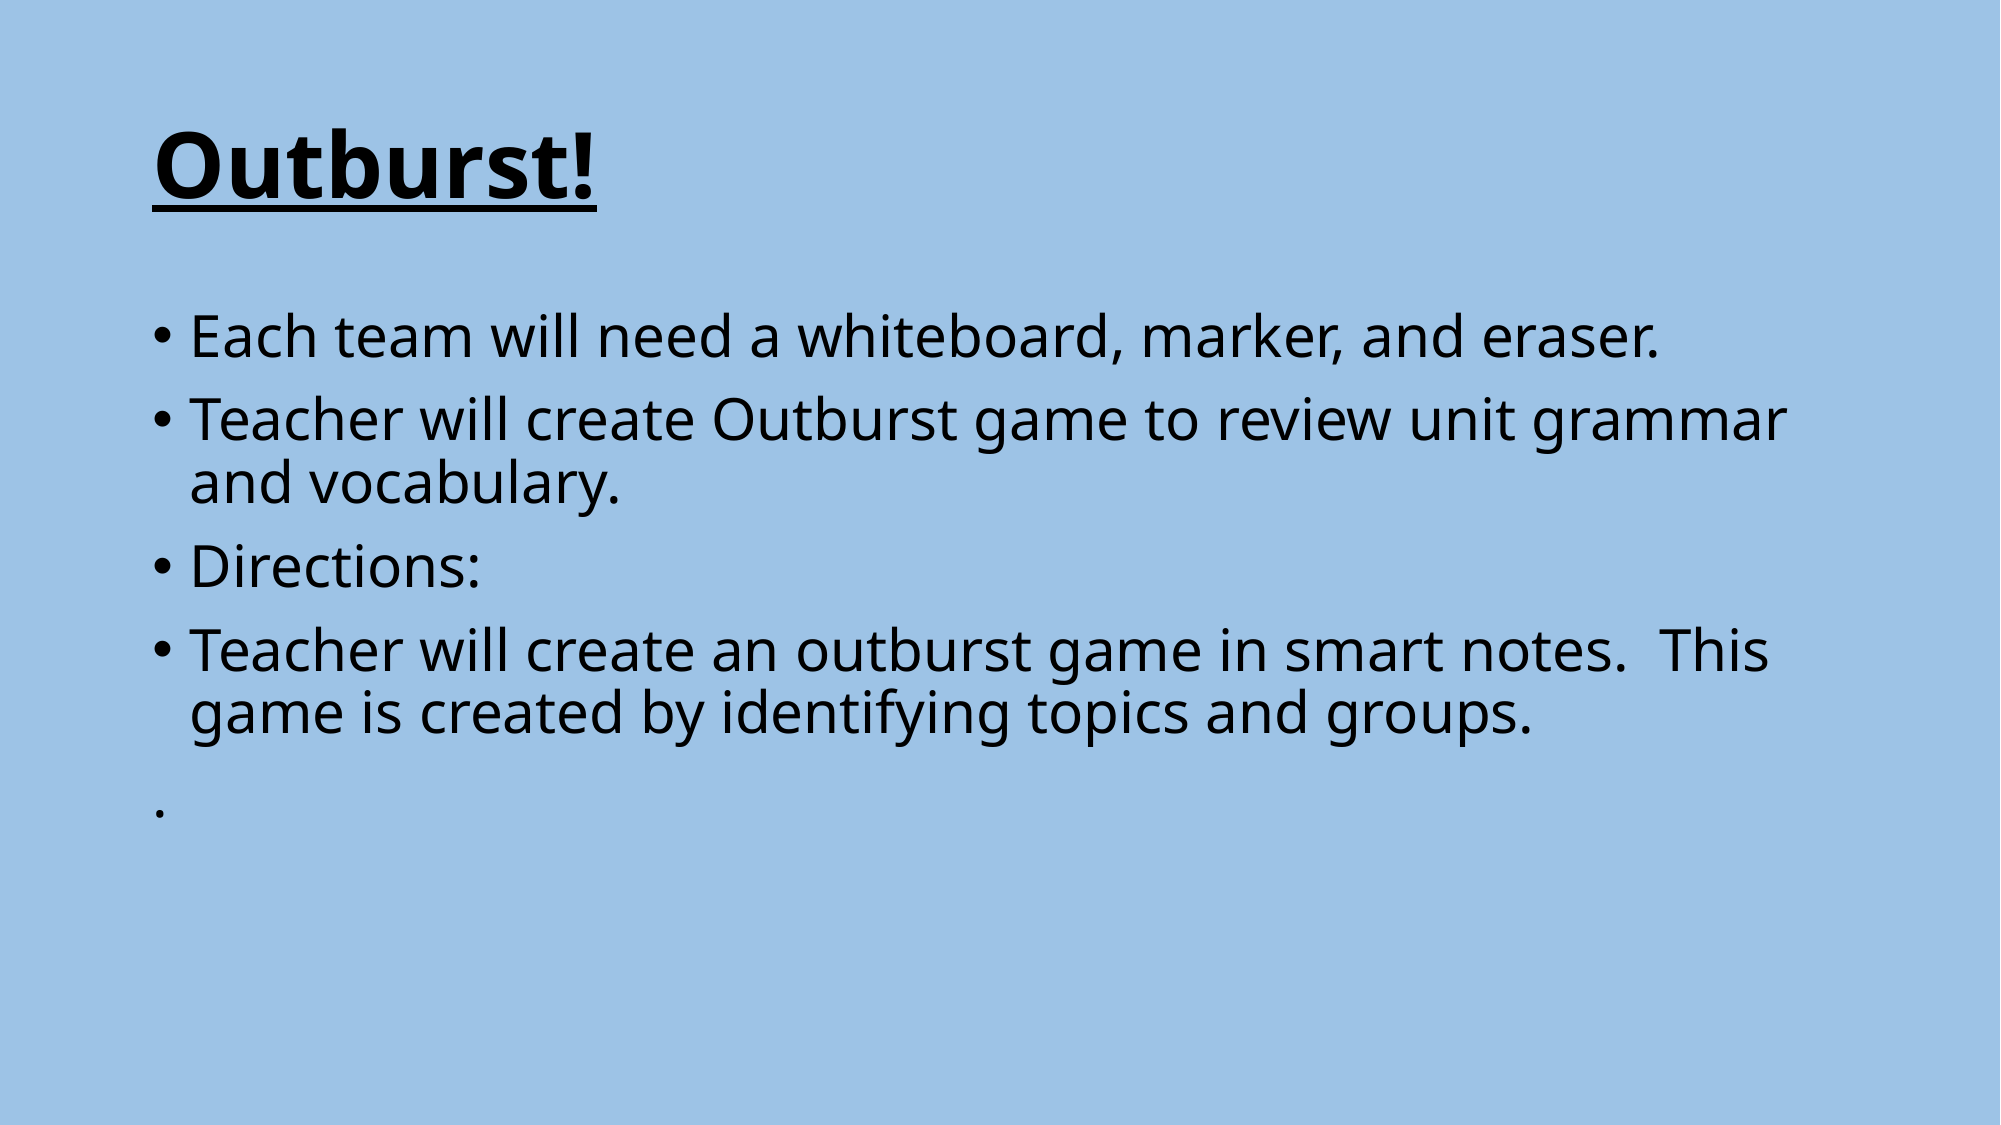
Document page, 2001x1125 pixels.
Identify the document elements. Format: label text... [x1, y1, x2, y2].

title Outburst! [137, 59, 1863, 278]
list Each team will need a whiteboard, marker, and eraser. Teacher will create Outburst game to review unit grammar and vocabulary. Directions: Teacher will create an outburst game in smart notes. This game is created by identifying topics and groups. . [137, 299, 1863, 1014]
